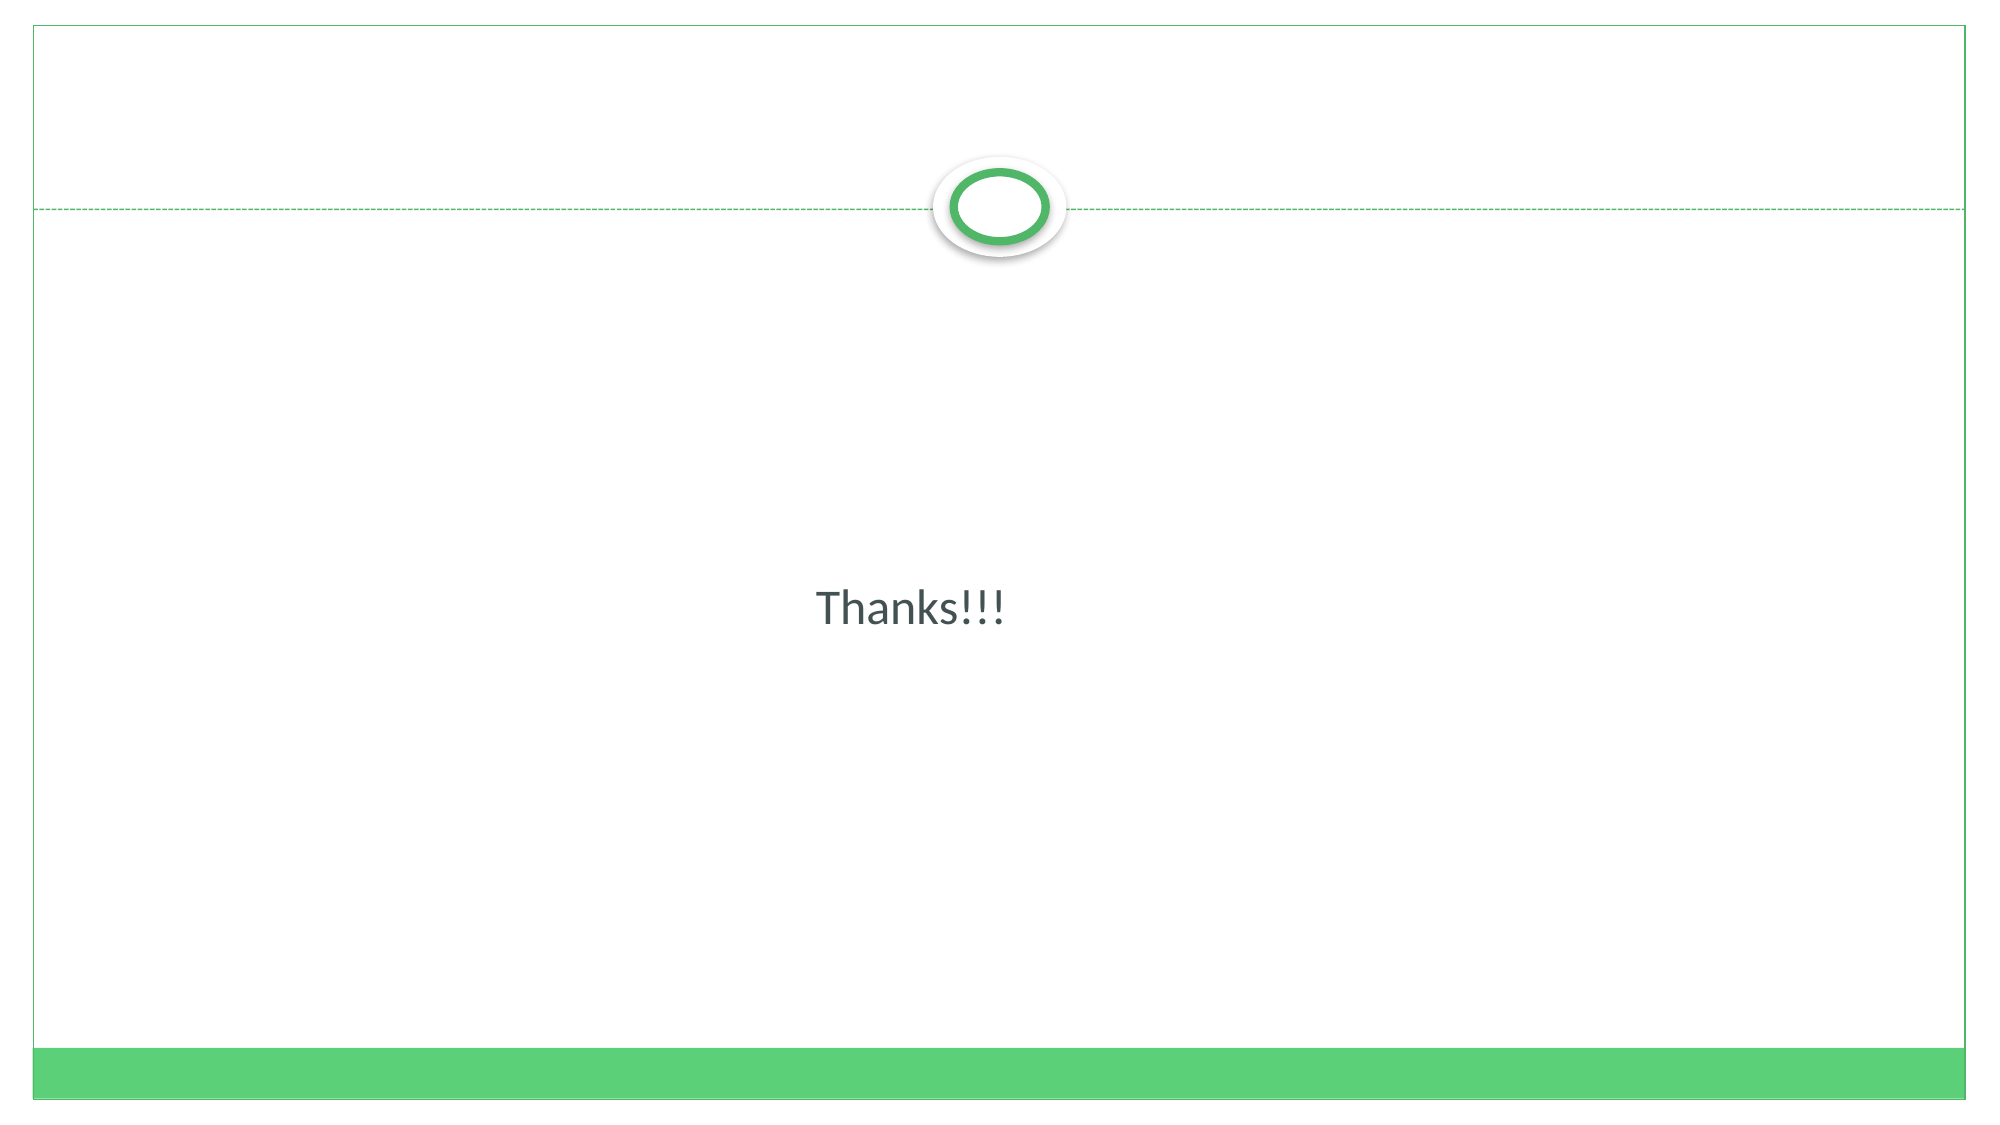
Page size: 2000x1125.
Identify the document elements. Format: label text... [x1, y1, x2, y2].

list Thanks!!! [51, 220, 1926, 1035]
